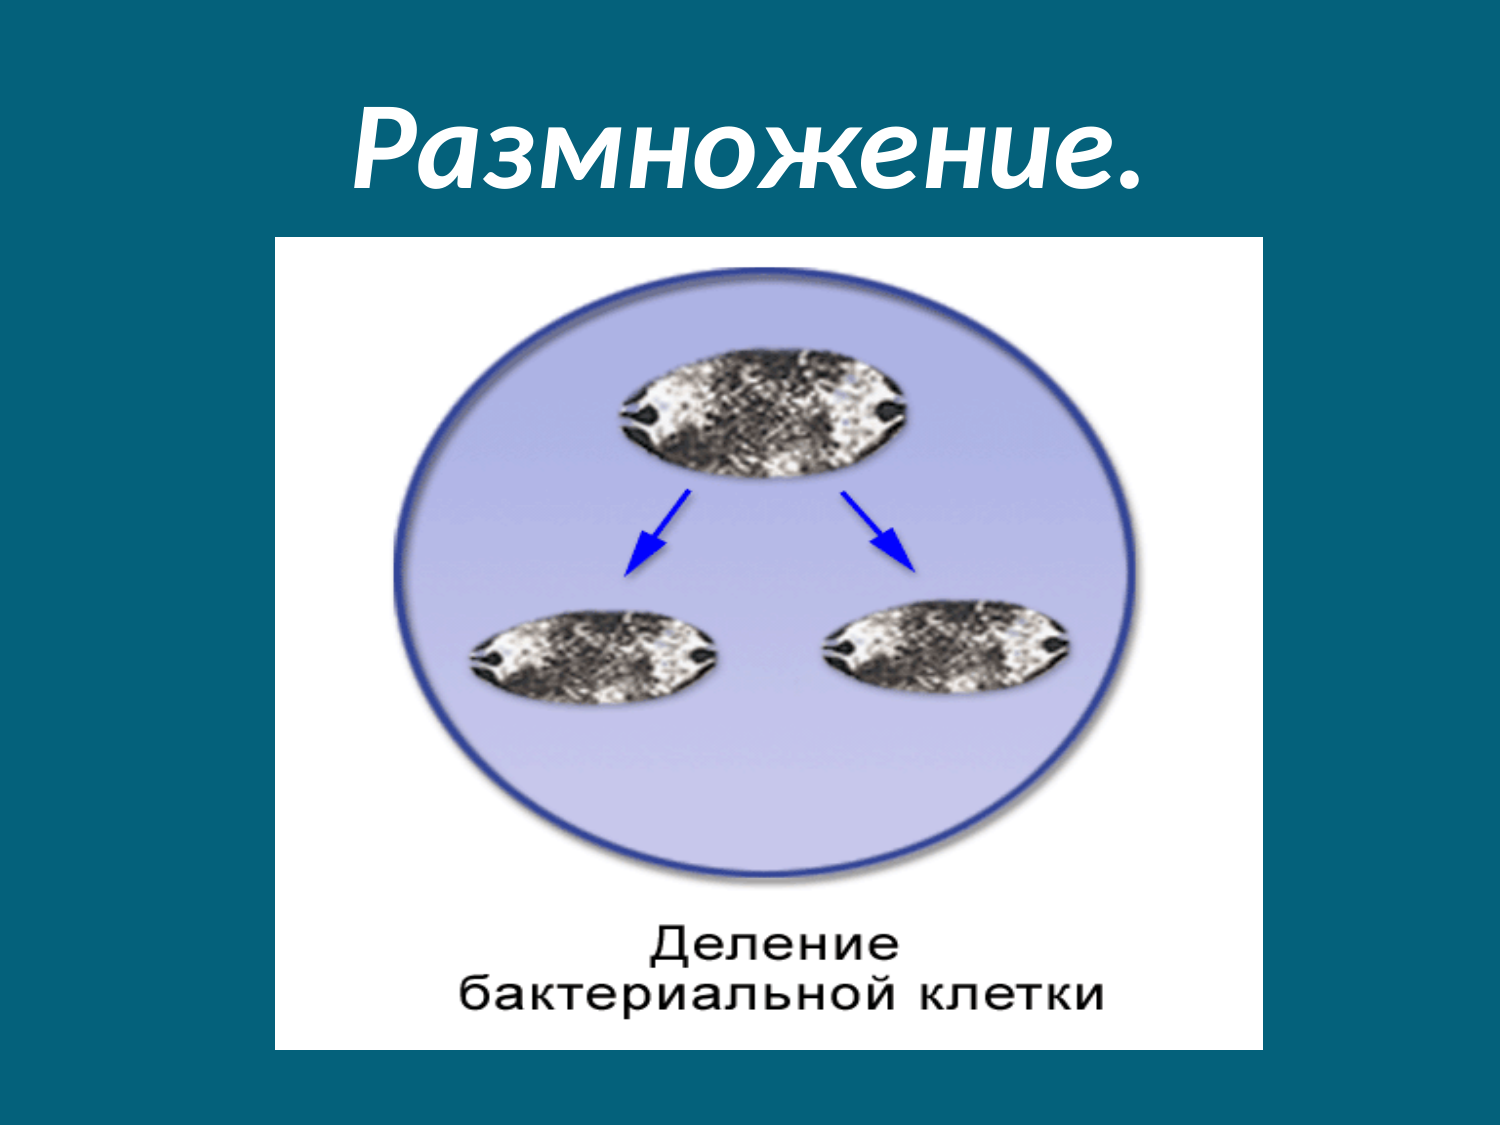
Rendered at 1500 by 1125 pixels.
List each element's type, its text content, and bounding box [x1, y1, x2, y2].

title Размножение. [75, 45, 1425, 233]
picture [276, 238, 1262, 1049]
